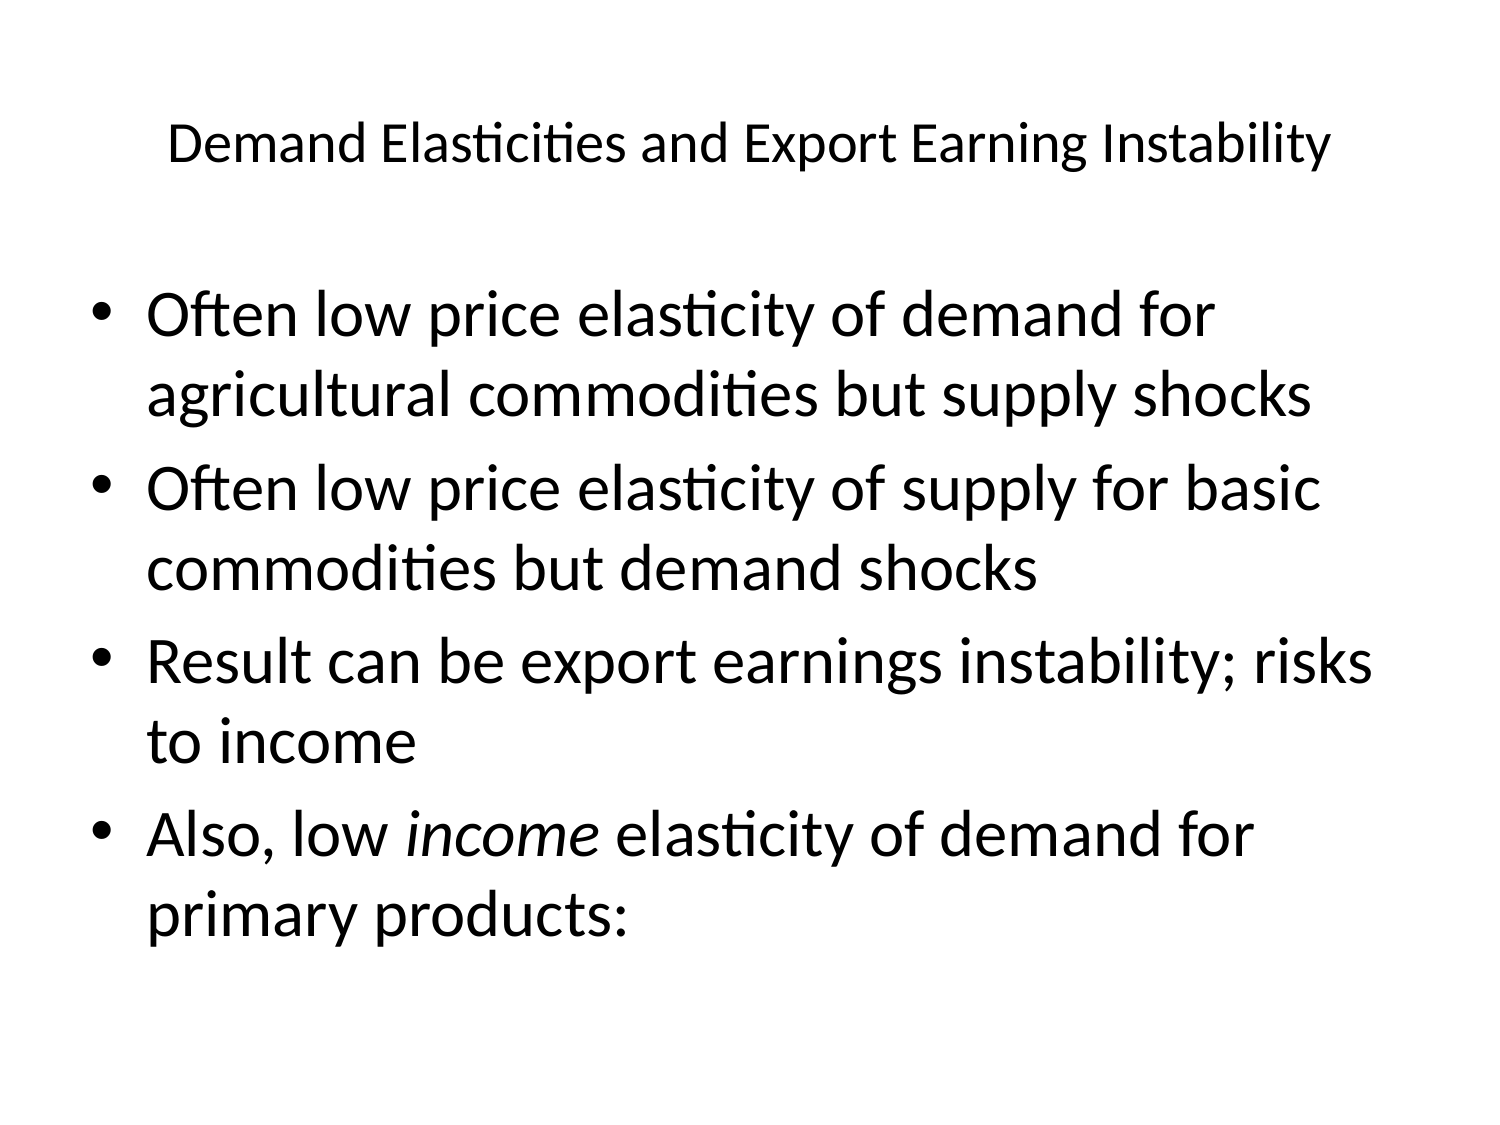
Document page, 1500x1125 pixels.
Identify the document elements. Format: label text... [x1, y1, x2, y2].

list Often low price elasticity of demand for agricultural commodities but supply shocks Often low price elasticity of supply for basic commodities but demand shocks Result can be export earnings instability; risks to income Also, low income elasticity of demand for primary products: [75, 262, 1425, 1005]
title Demand Elasticities and Export Earning Instability [75, 45, 1425, 233]
